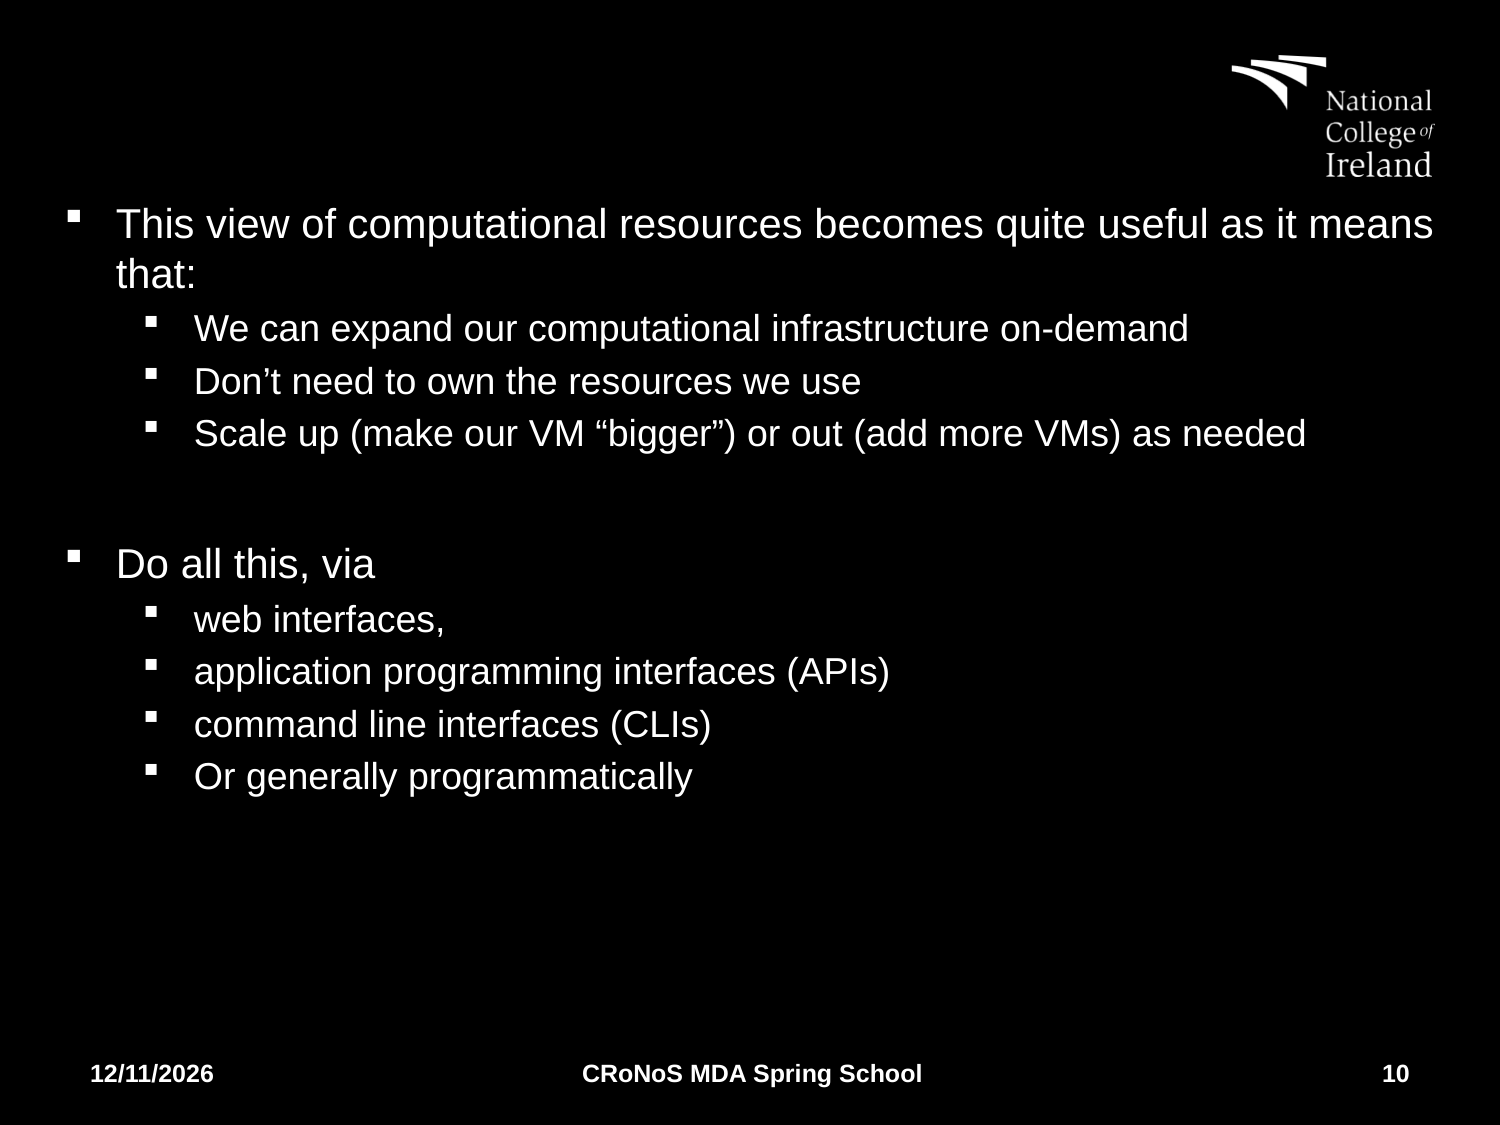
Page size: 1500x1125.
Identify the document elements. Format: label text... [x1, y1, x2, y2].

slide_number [75, 1042, 425, 1103]
footer CRoNoS MDA Spring School [458, 1042, 1047, 1103]
picture [1231, 54, 1436, 178]
list This view of computational resources becomes quite useful as it means that: We can expand our computational infrastructure on-demand Don’t need to own the resources we use Scale up (make our VM “bigger”) or out (add more VMs) as needed Do all this, via web interfaces, application programming interfaces (APIs) command line interfaces (CLIs) Or generally programmatically [64, 196, 1436, 1000]
slide_number 10 [1074, 1042, 1425, 1103]
